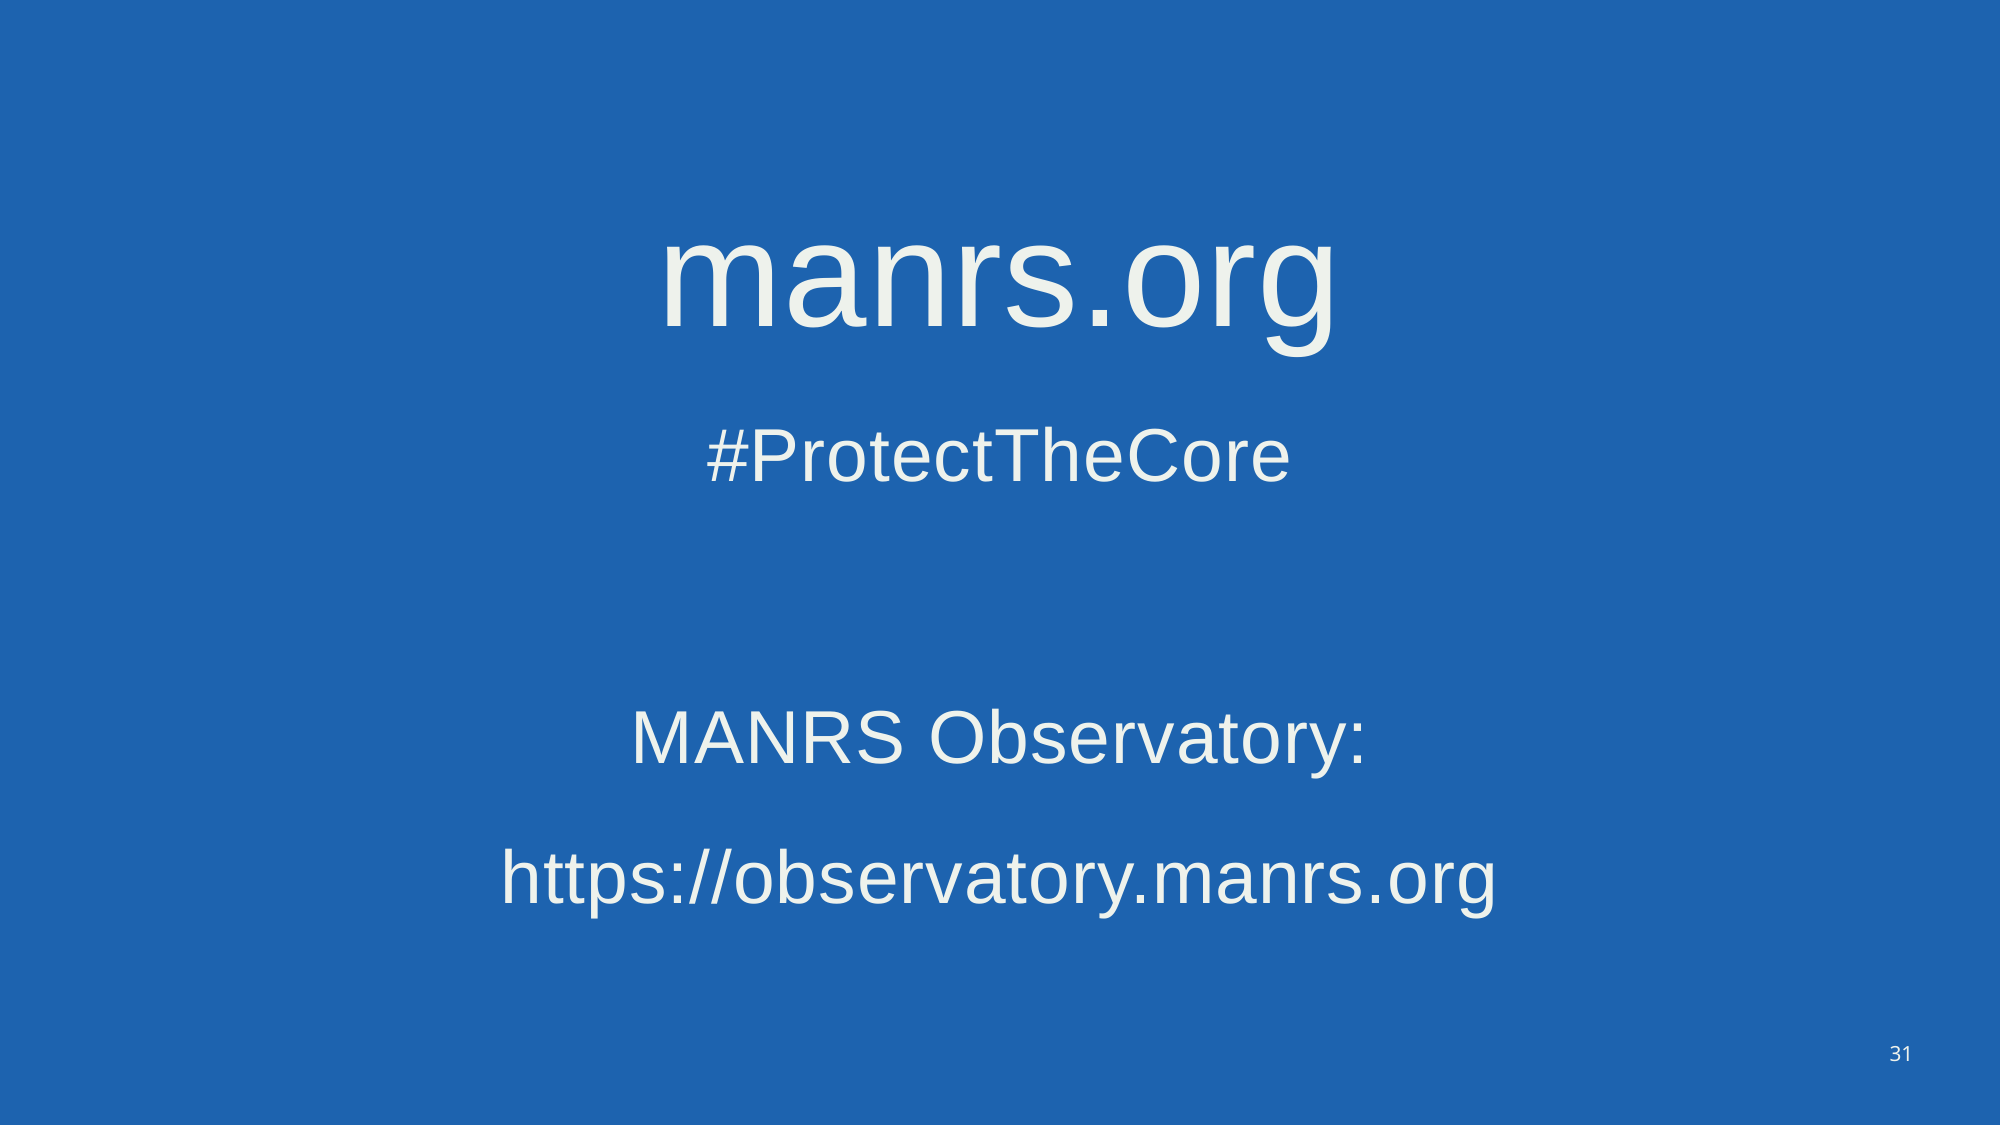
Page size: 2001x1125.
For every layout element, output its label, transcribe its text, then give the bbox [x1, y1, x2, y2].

list manrs.org #ProtectTheCore MANRS Observatory: https://observatory.manrs.org [138, 357, 1862, 1001]
slide_number 31 [1463, 1040, 1913, 1069]
